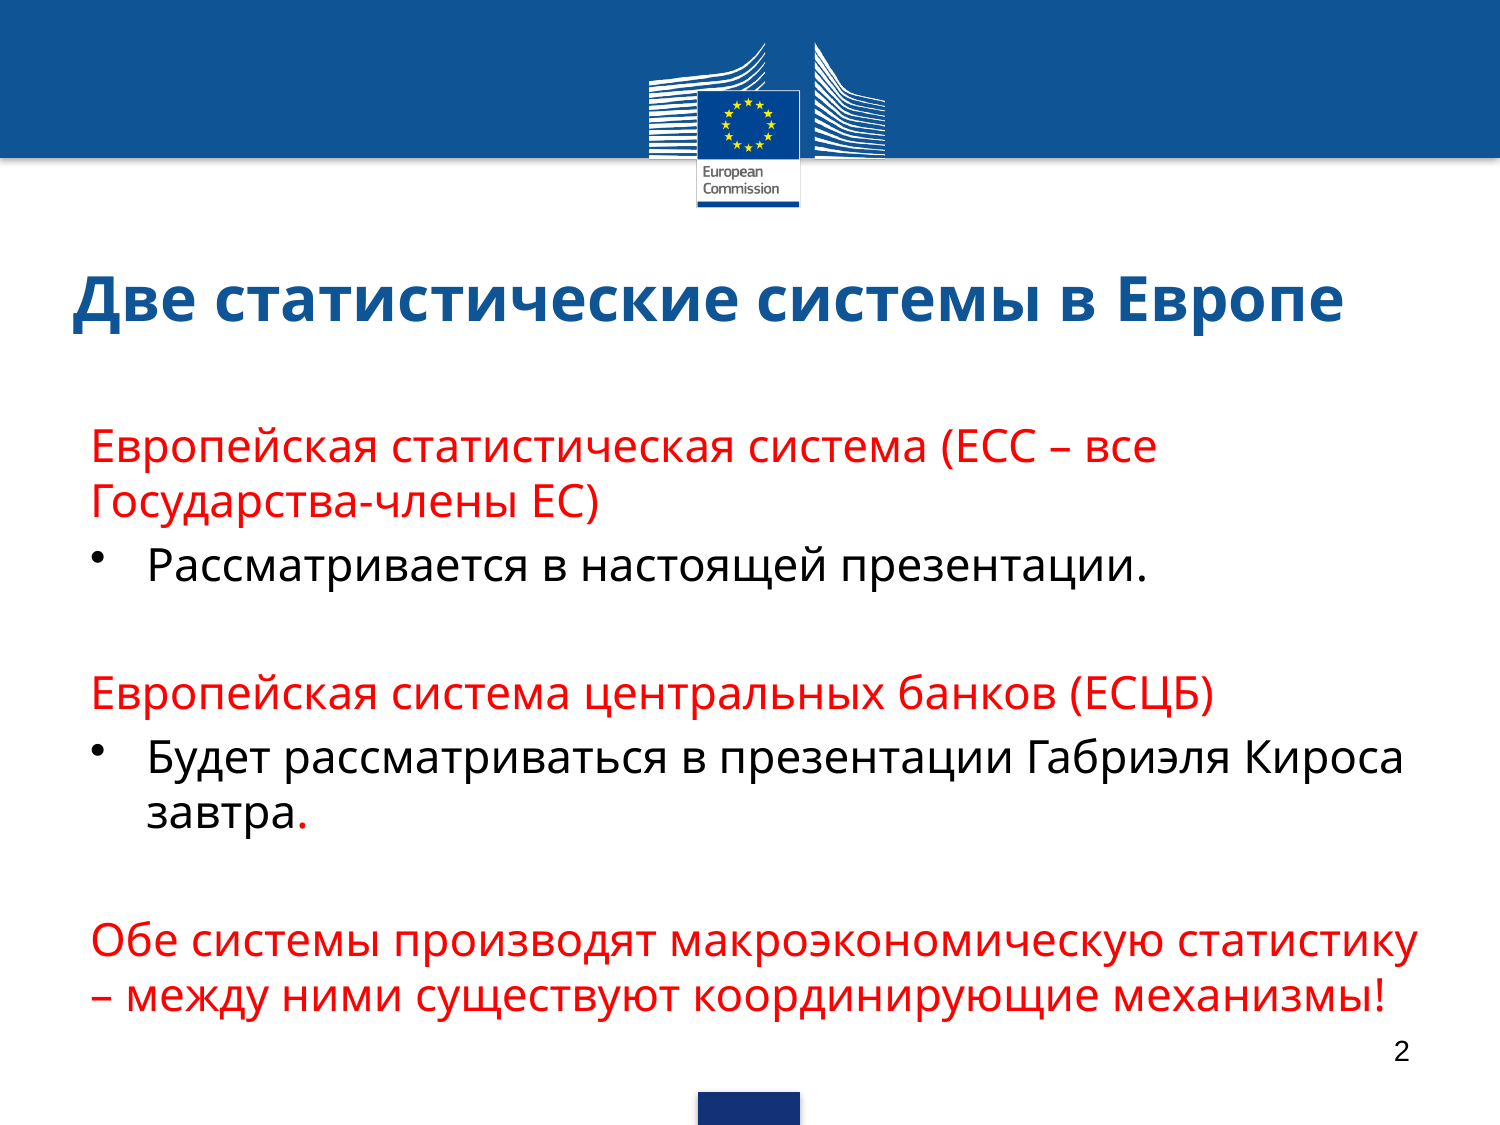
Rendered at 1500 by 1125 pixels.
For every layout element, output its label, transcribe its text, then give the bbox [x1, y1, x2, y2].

title Две статистические системы в Европе [0, 219, 1500, 374]
slide_number 2 [1074, 1024, 1425, 1103]
list Европейская статистическая система (ЕСС – все Государства-члены ЕС) Рассматривается в настоящей презентации. Европейская система центральных банков (ЕСЦБ) Будет рассматриваться в презентации Габриэля Кироса завтра. Обе системы производят макроэкономическую статистику – между ними существуют координирующие механизмы! [75, 408, 1459, 988]
picture [649, 42, 885, 208]
